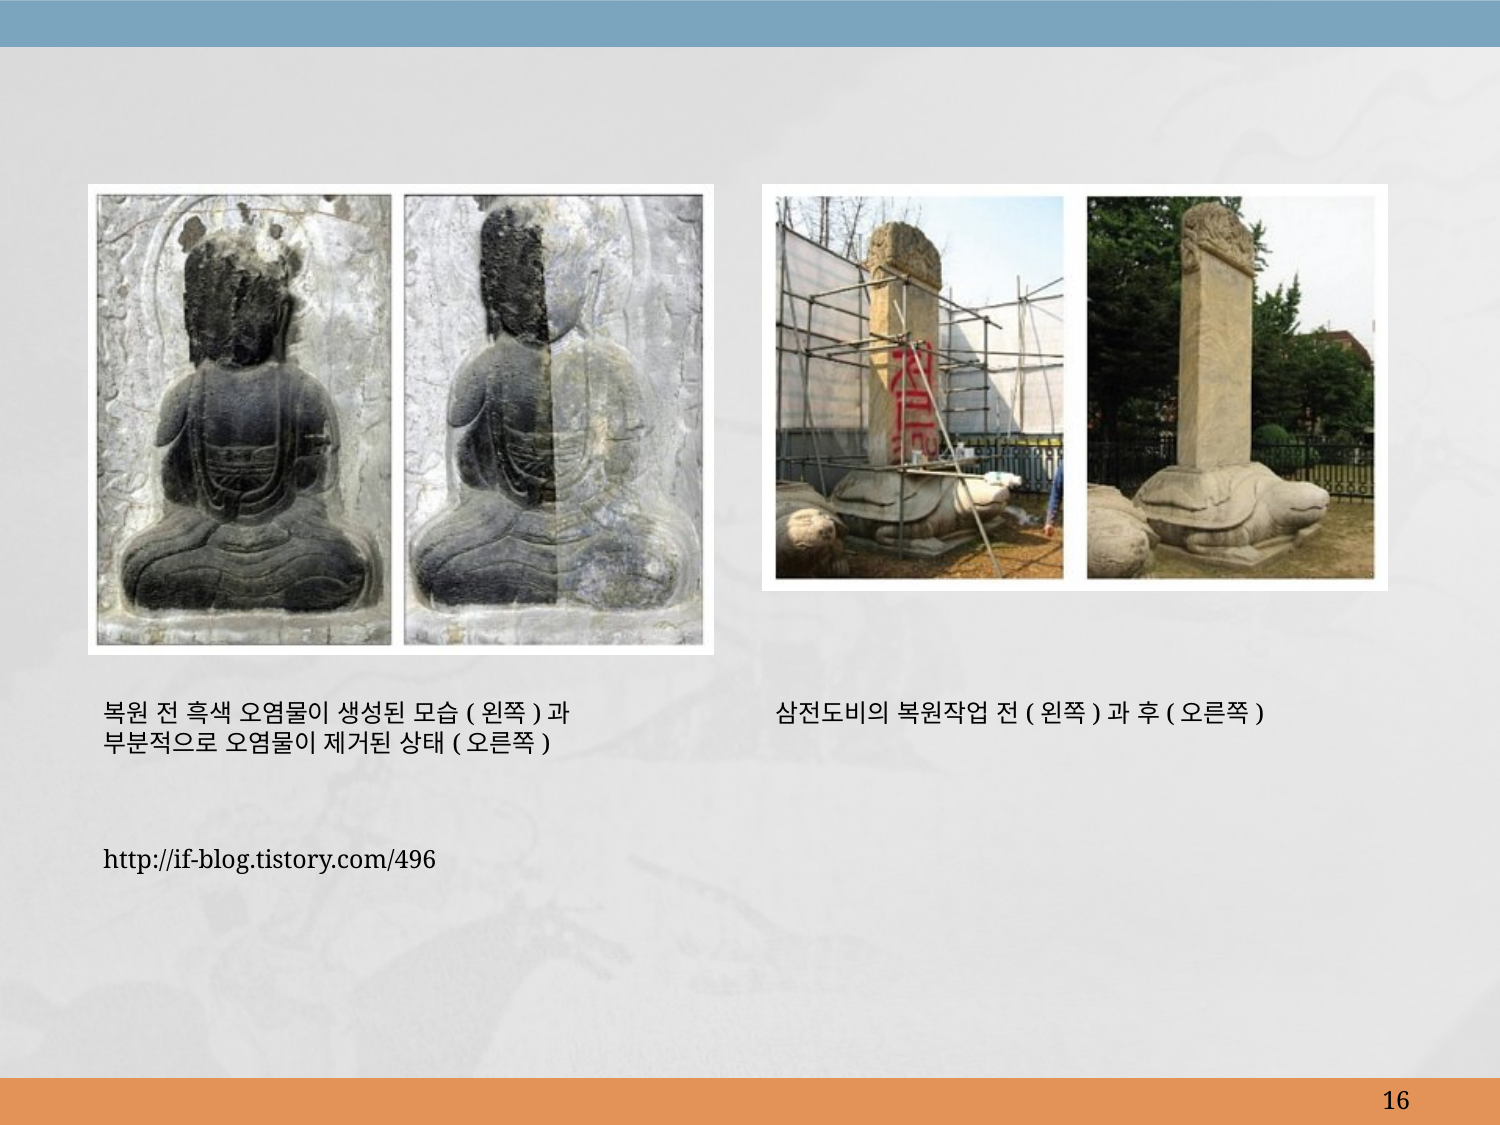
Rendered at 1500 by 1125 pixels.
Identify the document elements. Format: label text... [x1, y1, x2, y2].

text_box 삼전도비의 복원작업 전(왼쪽)과 후(오른쪽) [760, 690, 1286, 736]
text_box http://if-blog.tistory.com/496 [88, 836, 795, 881]
picture [88, 184, 714, 655]
text_box 복원 전 흑색 오염물이 생성된 모습(왼쪽)과 부분적으로 오염물이 제거된 상태(오른쪽) [88, 690, 691, 766]
slide_number 16 [1074, 1078, 1425, 1125]
picture [762, 184, 1388, 591]
